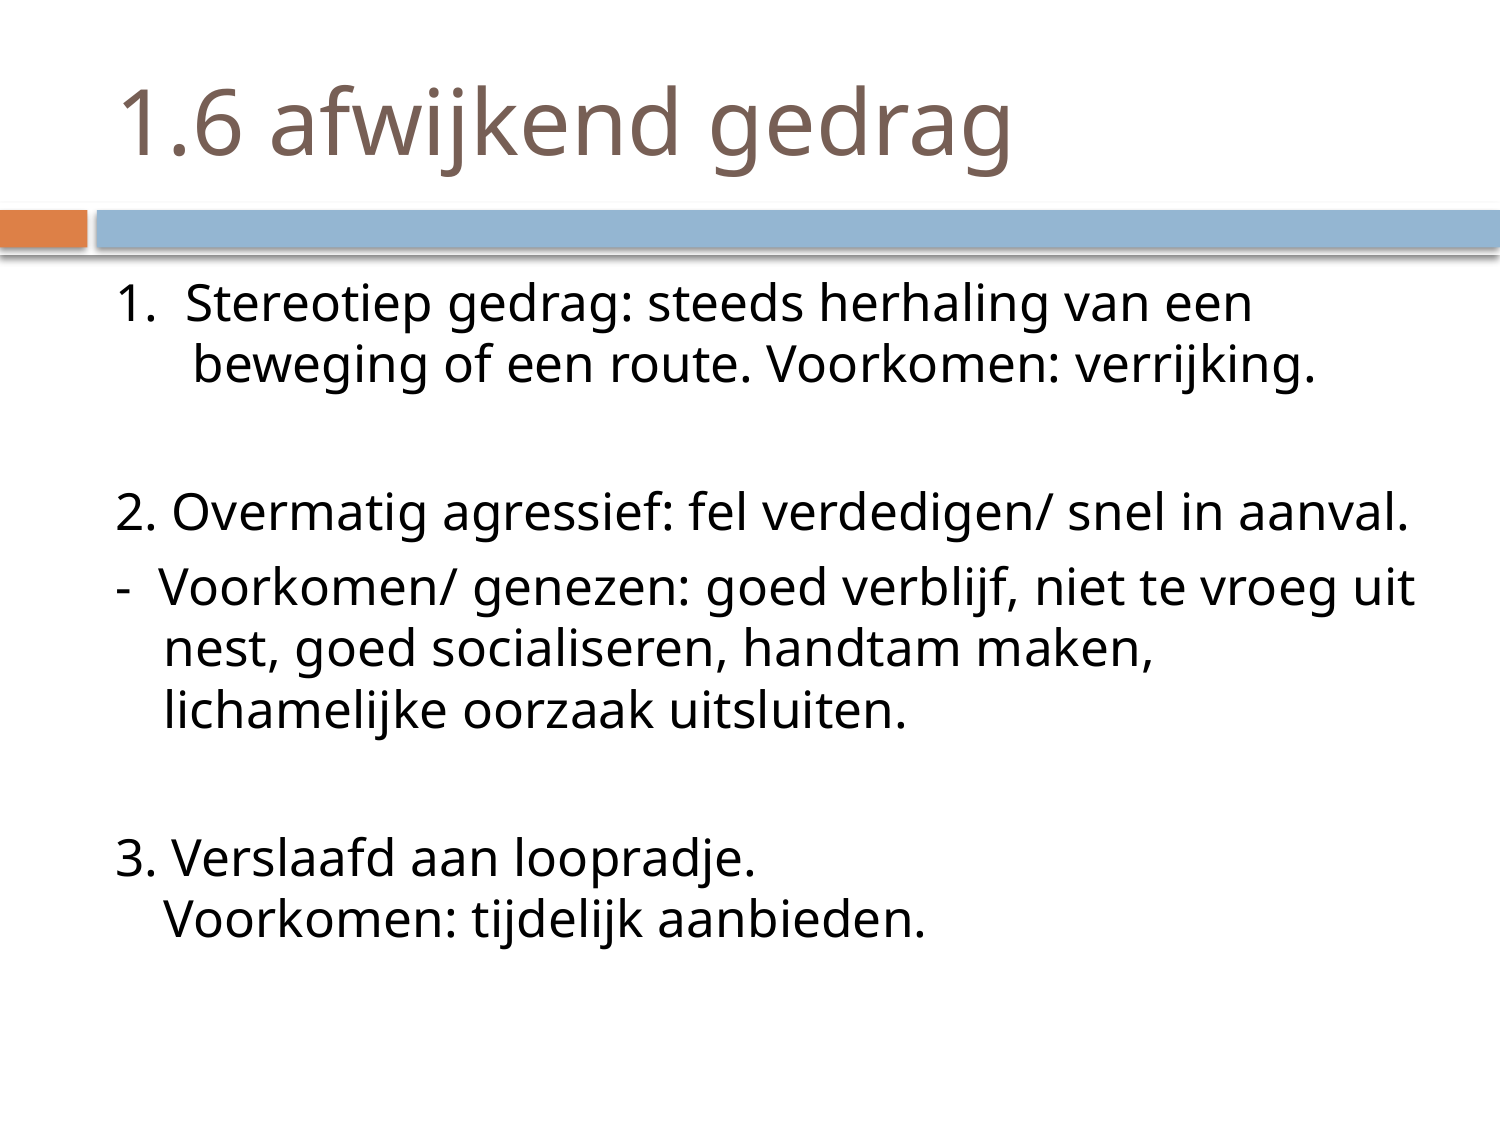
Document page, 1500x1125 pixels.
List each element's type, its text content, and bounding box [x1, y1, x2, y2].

title 1.6 afwijkend gedrag [100, 37, 1438, 200]
list 1. Stereotiep gedrag: steeds herhaling van een beweging of een route. Voorkomen: verrijking. 2. Overmatig agressief: fel verdedigen/ snel in aanval. - Voorkomen/ genezen: goed verblijf, niet te vroeg uit nest, goed socialiseren, handtam maken, lichamelijke oorzaak uitsluiten. 3. Verslaafd aan loopradje. Voorkomen: tijdelijk aanbieden. [100, 262, 1438, 1000]
